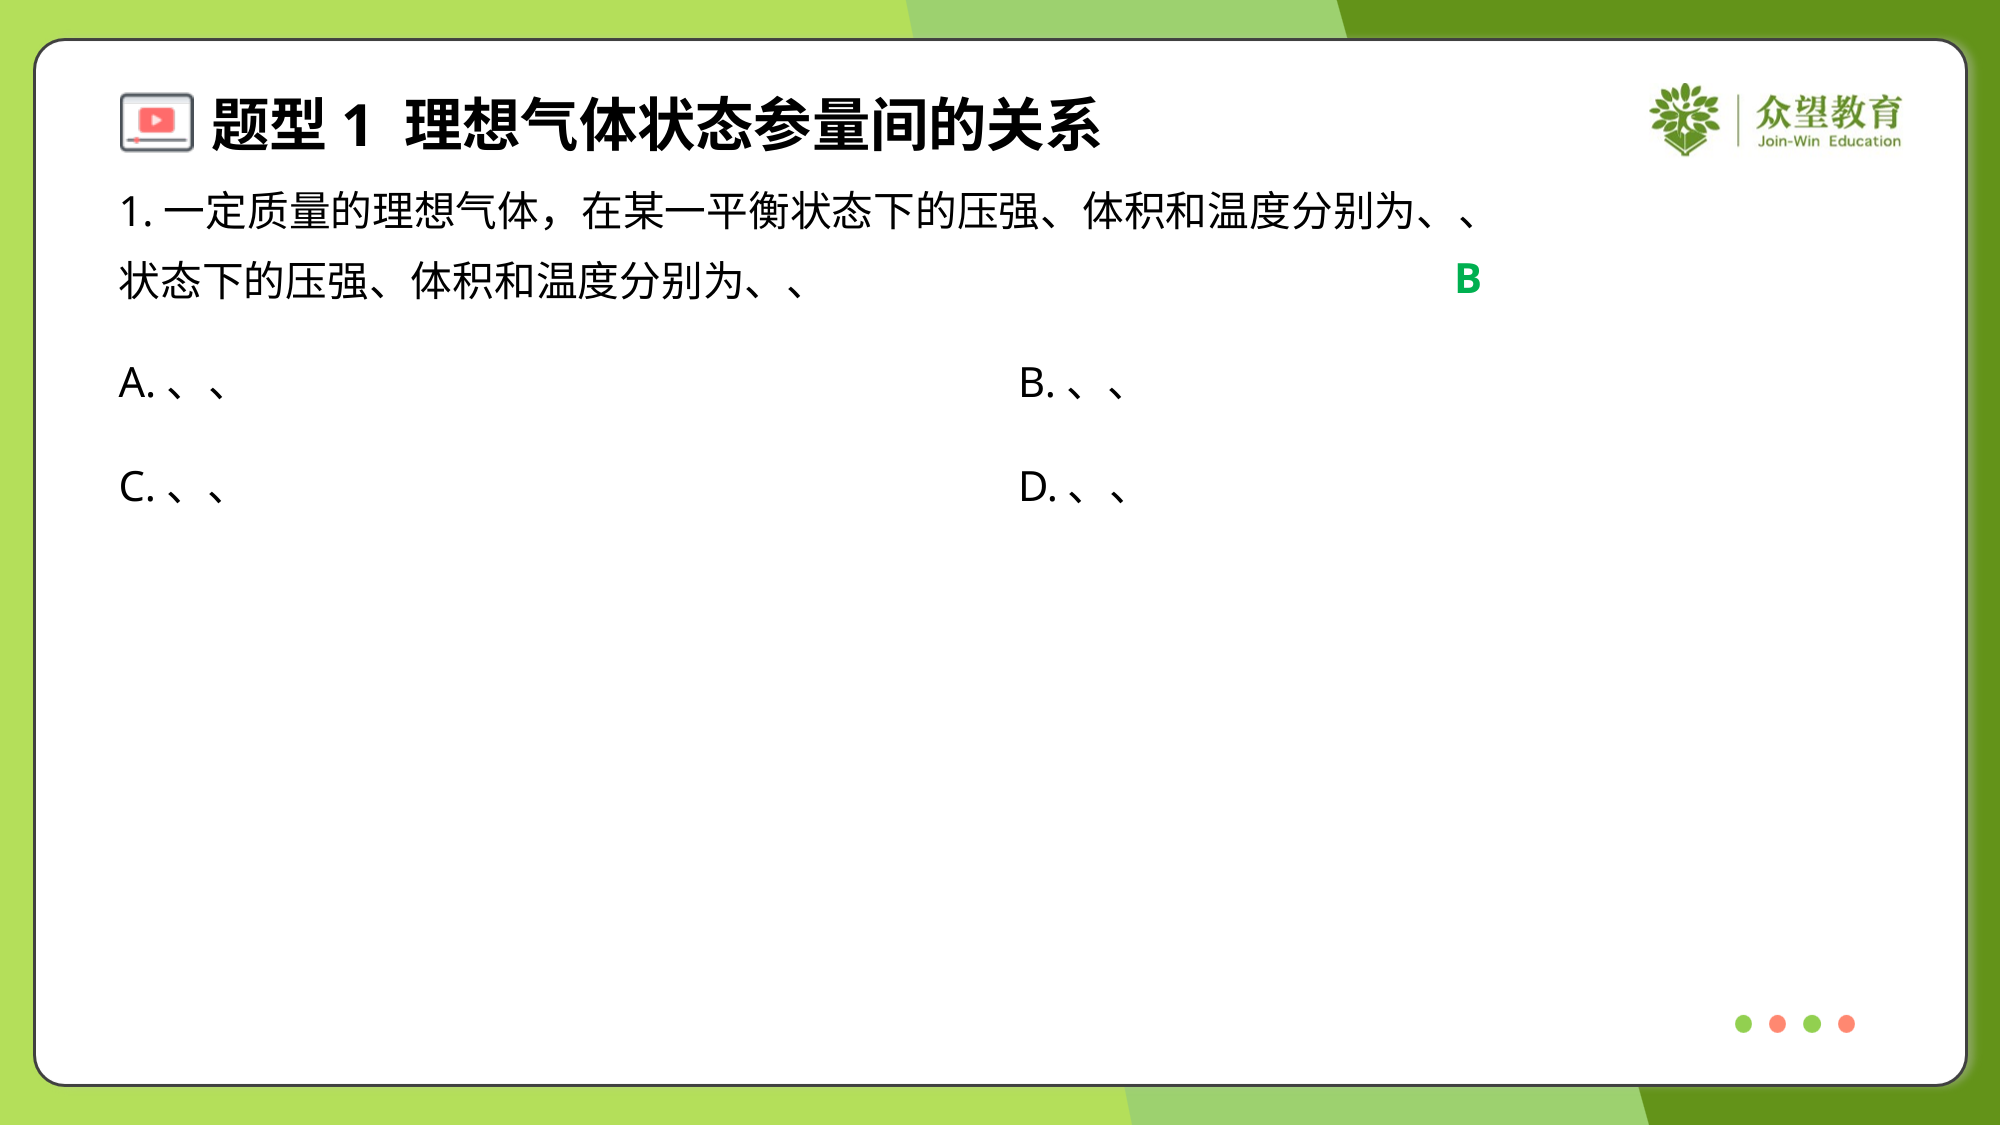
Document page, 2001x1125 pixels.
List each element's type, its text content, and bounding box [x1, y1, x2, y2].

picture [0, 0, 2000, 1125]
text_box B [1438, 231, 1498, 296]
